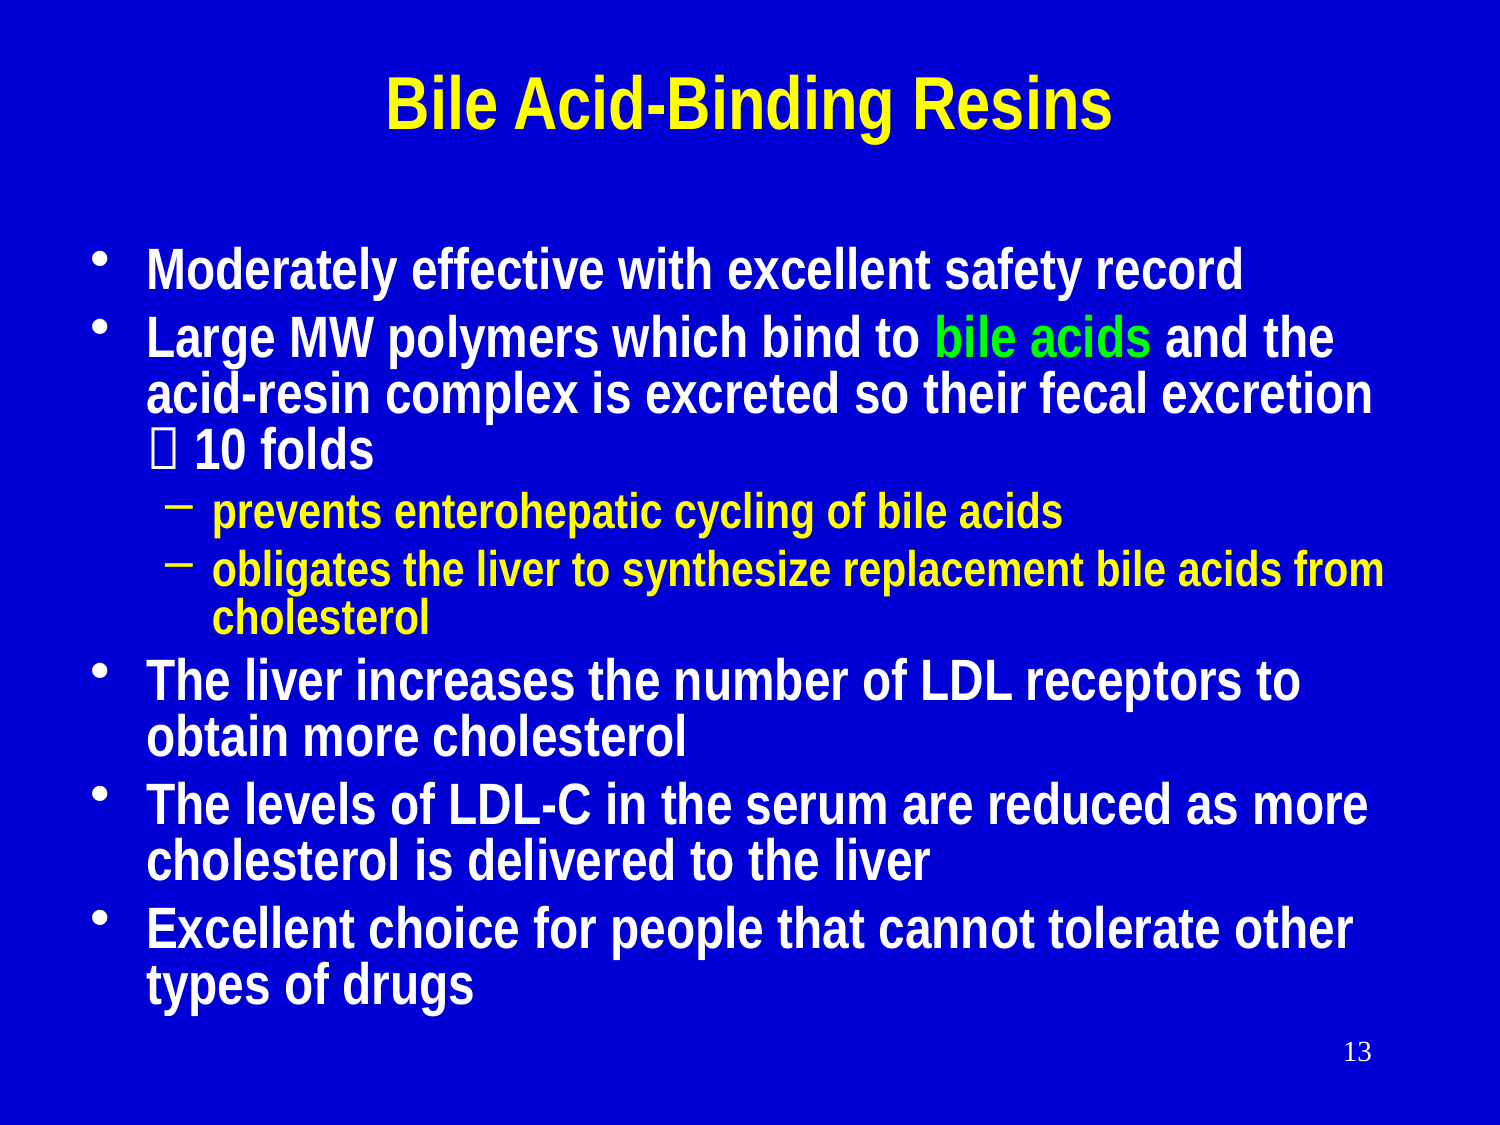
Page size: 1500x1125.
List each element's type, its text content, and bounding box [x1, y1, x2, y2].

list Moderately effective with excellent safety record Large MW polymers which bind to bile acids and the acid-resin complex is excreted so their fecal excretion  10 folds prevents enterohepatic cycling of bile acids obligates the liver to synthesize replacement bile acids from cholesterol The liver increases the number of LDL receptors to obtain more cholesterol The levels of LDL-C in the serum are reduced as more cholesterol is delivered to the liver Excellent choice for people that cannot tolerate other types of drugs [74, 237, 1426, 1125]
title Bile Acid-Binding Resins [74, 62, 1426, 138]
